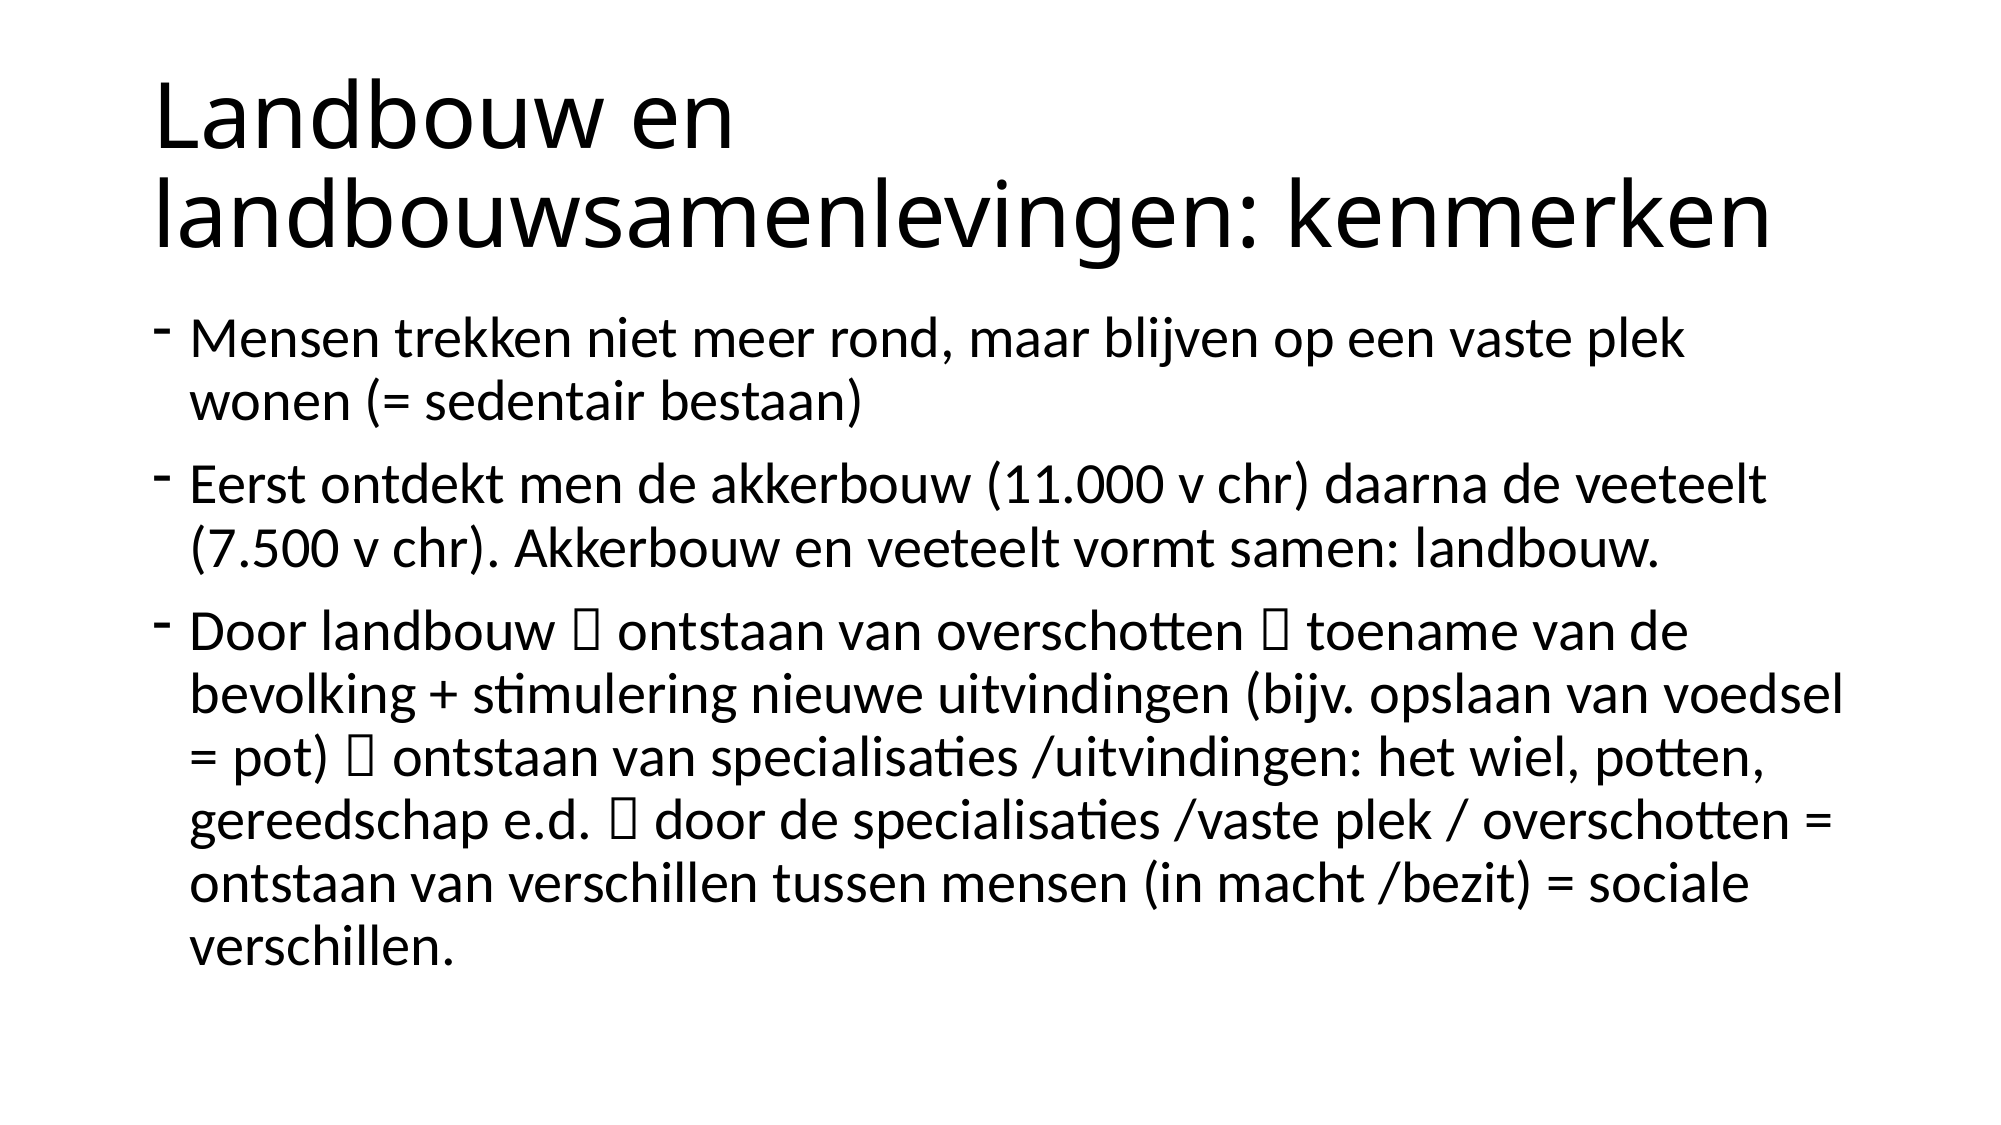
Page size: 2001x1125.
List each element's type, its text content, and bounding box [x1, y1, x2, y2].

title Landbouw en landbouwsamenlevingen: kenmerken [137, 59, 1863, 278]
list Mensen trekken niet meer rond, maar blijven op een vaste plek wonen (= sedentair bestaan) Eerst ontdekt men de akkerbouw (11.000 v chr) daarna de veeteelt (7.500 v chr). Akkerbouw en veeteelt vormt samen: landbouw. Door landbouw  ontstaan van overschotten  toename van de bevolking + stimulering nieuwe uitvindingen (bijv. opslaan van voedsel = pot)  ontstaan van specialisaties /uitvindingen: het wiel, potten, gereedschap e.d.  door de specialisaties /vaste plek / overschotten = ontstaan van verschillen tussen mensen (in macht /bezit) = sociale verschillen. [137, 299, 1863, 1014]
